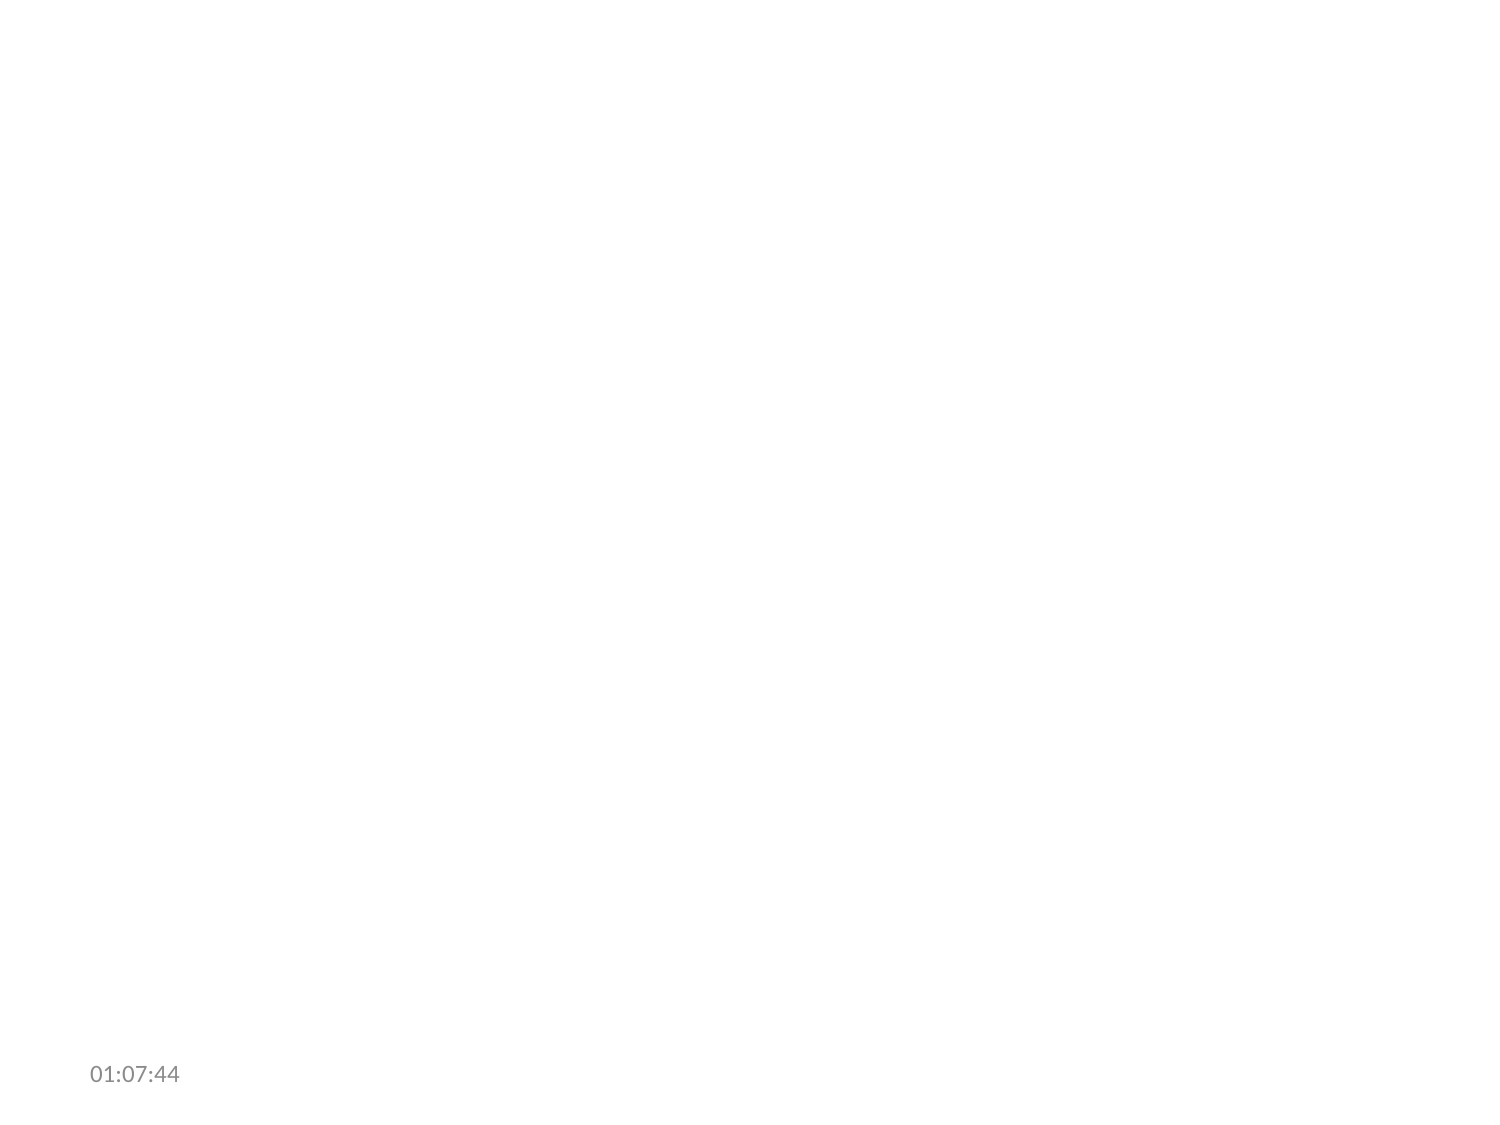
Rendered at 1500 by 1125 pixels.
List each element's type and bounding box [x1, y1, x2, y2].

slide_number [75, 1042, 425, 1103]
